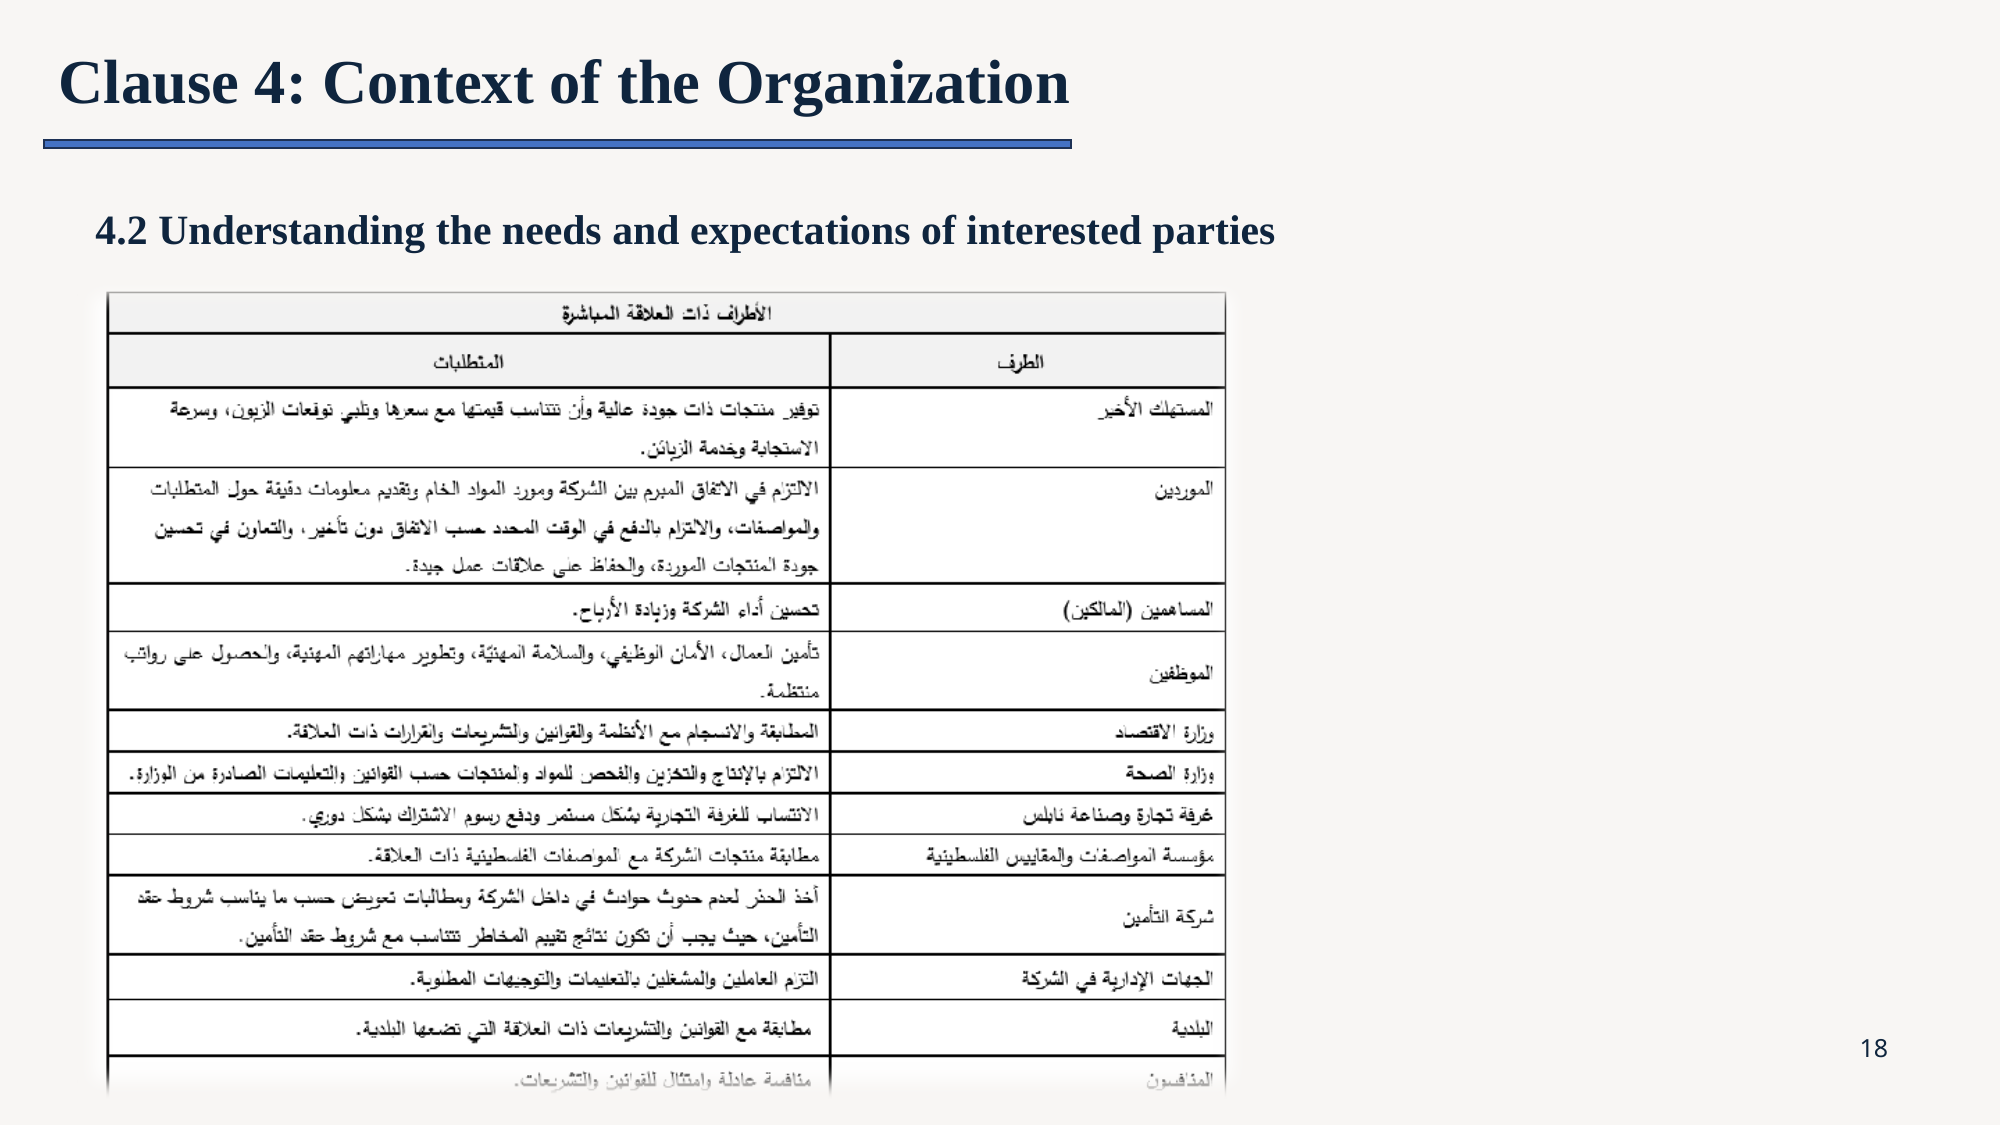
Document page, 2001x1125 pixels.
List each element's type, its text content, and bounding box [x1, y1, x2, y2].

text_box 4.2 Understanding the needs and expectations of interested parties [80, 178, 1364, 261]
picture [76, 278, 1250, 1099]
text_box [43, 139, 1072, 149]
slide_number 18 [1836, 1020, 1912, 1080]
title Clause 4: Context of the Organization [43, 26, 1283, 141]
